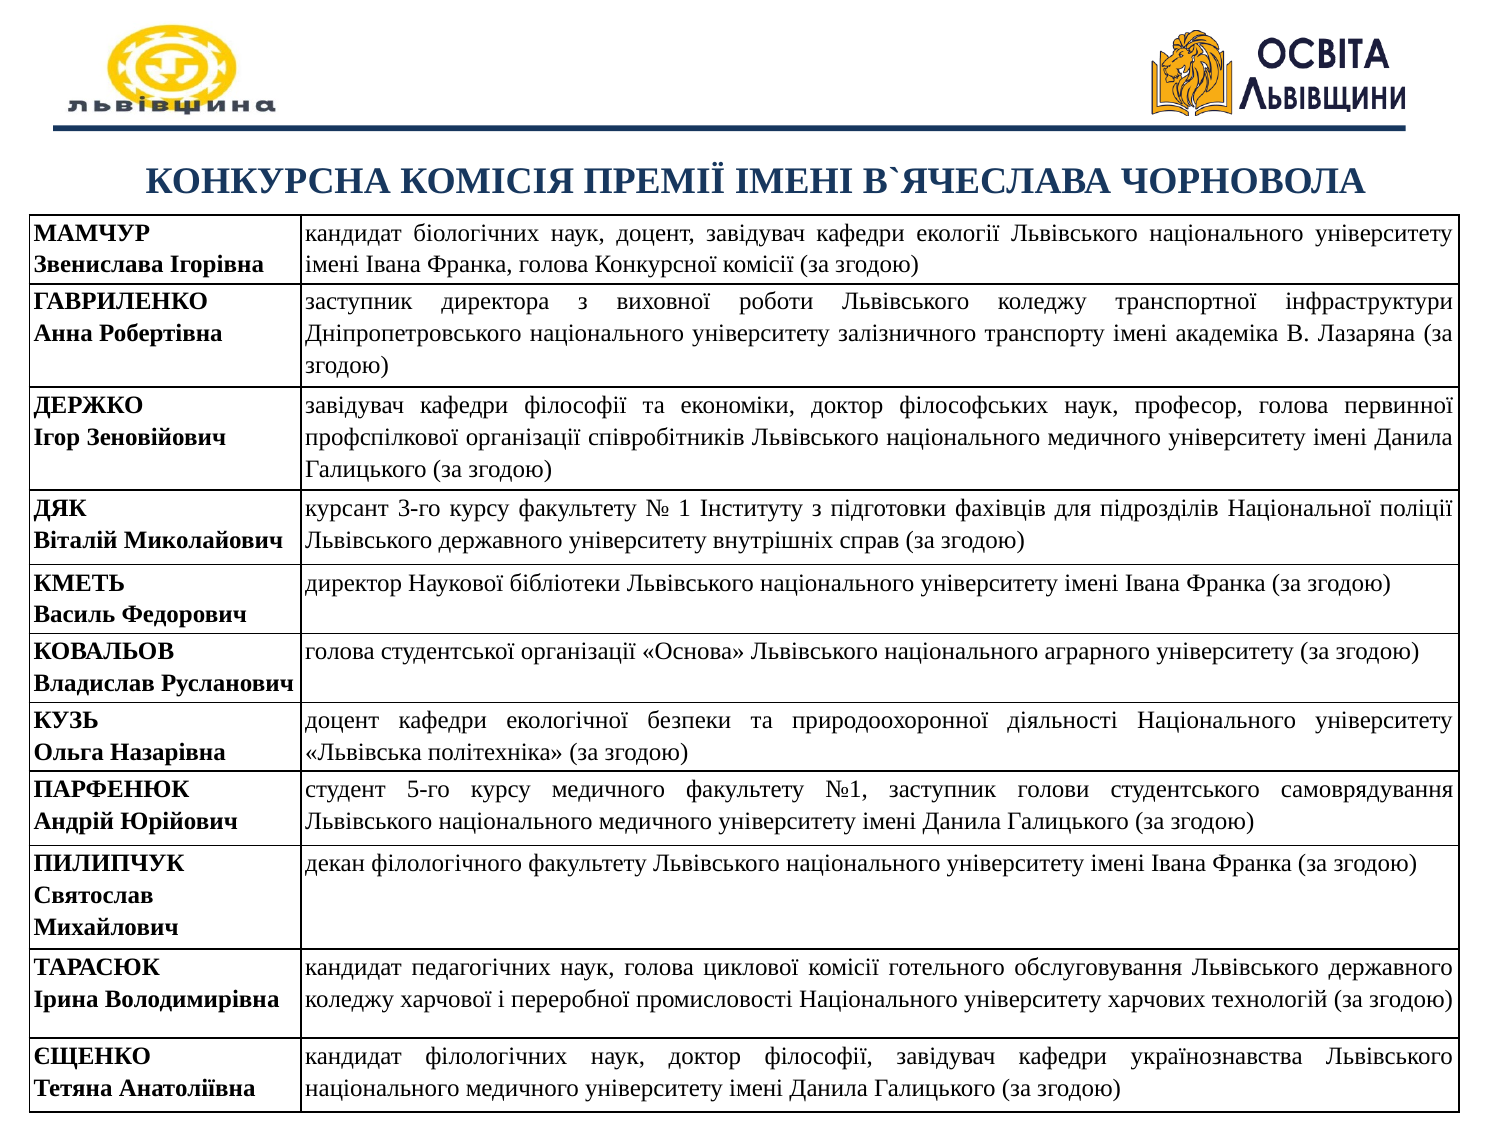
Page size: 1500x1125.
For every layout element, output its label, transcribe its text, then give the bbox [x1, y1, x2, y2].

picture [52, 0, 290, 156]
text_box КОНКУРСНА КОМІСІЯ ПРЕМІЇ ІМЕНІ В`ЯЧЕСЛАВА ЧОРНОВОЛА [53, 148, 1459, 209]
table_cell доцент кафедри екологічної безпеки та природоохоронної діяльності Національного університету «Львівська політехніка» (за згодою) [302, 703, 1458, 770]
table_cell голова студентської організації «Основа» Львівського національного аграрного університету (за згодою) [302, 634, 1458, 702]
table_cell ПАРФЕНЮК Андрій Юрійович [30, 772, 300, 845]
table_cell директор Наукової бібліотеки Львівського національного університету імені Івана Франка (за згодою) [302, 565, 1458, 633]
table_cell кандидат філологічних наук, доктор філософії, завідувач кафедри українознавства Львівського національного медичного університету імені Данила Галицького (за згодою) [302, 1039, 1458, 1111]
table_cell декан філологічного факультету Львівського національного університету імені Івана Франка (за згодою) [302, 846, 1458, 948]
table_cell кандидат педагогічних наук, голова циклової комісії готельного обслуговування Львівського державного коледжу харчової і переробної промисловості Національного університету харчових технологій (за згодою) [302, 950, 1458, 1037]
table_header МАМЧУР Звенислава Ігорівна [30, 216, 300, 283]
table_cell студент 5-го курсу медичного факультету №1, заступник голови студентського самоврядування Львівського національного медичного університету імені Данила Галицького (за згодою) [302, 772, 1458, 845]
table_cell ГАВРИЛЕНКО Анна Робертівна [30, 285, 300, 386]
table_cell завідувач кафедри філософії та економіки, доктор філософських наук, професор, голова первинної профспілкової організації співробітників Львівського національного медичного університету імені Данила Галицького (за згодою) [302, 388, 1458, 489]
table_cell курсант 3-го курсу факультету № 1 Інституту з підготовки фахівців для підрозділів Національної поліції Львівського державного університету внутрішніх справ (за згодою) [302, 491, 1458, 564]
picture [1151, 30, 1418, 116]
table_cell КМЕТЬ Василь Федорович [30, 565, 300, 633]
table_cell ЄЩЕНКО Тетяна Анатоліївна [30, 1039, 300, 1111]
table_cell ТАРАСЮК Ірина Володимирівна [30, 950, 300, 1037]
table_cell КУЗЬ Ольга Назарівна [30, 703, 300, 770]
table_cell КОВАЛЬОВ Владислав Русланович [30, 634, 300, 702]
text_box [293, 125, 1406, 132]
table_cell ДЕРЖКО Ігор Зеновійович [30, 388, 300, 489]
table_cell ДЯК Віталій Миколайович [30, 491, 300, 564]
table_header кандидат біологічних наук, доцент, завідувач кафедри екології Львівського національного університету імені Івана Франка, голова Конкурсної комісії (за згодою) [302, 216, 1458, 283]
table_cell ПИЛИПЧУК Святослав Михайлович [30, 846, 300, 948]
table_cell заступник директора з виховної роботи Львівського коледжу транспортної інфраструктури Дніпропетровського національного університету залізничного транспорту імені академіка В. Лазаряна (за згодою) [302, 285, 1458, 386]
